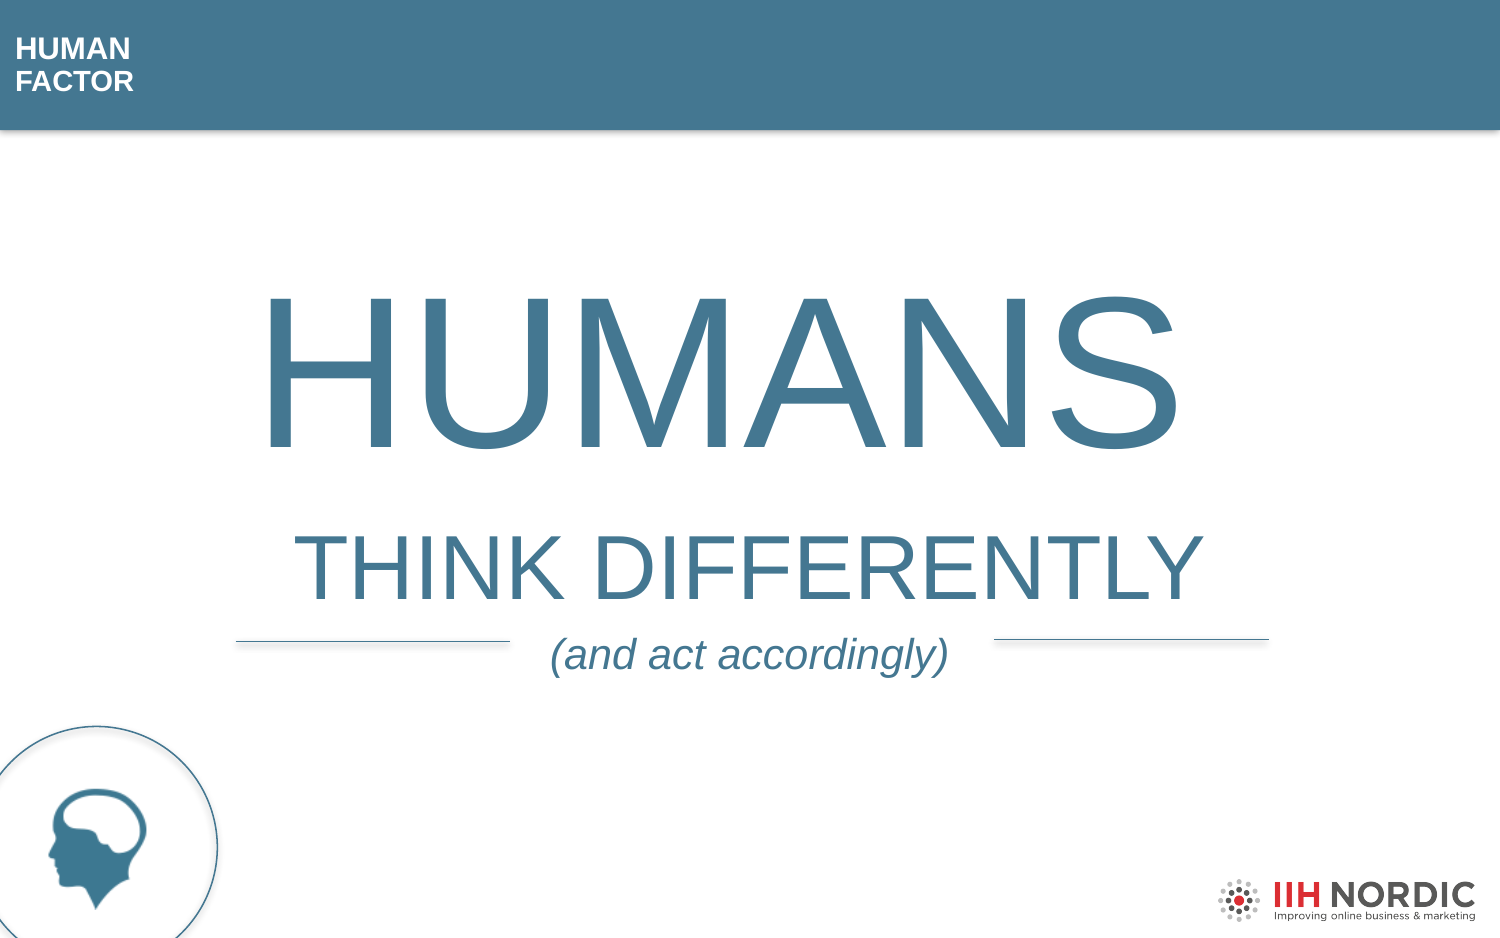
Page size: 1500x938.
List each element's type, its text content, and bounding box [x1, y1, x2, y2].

text_box HUMANS THINK DIFFERENTLY (and act accordingly) [0, 224, 1500, 688]
title HUMAN FACTOR [0, 0, 1500, 131]
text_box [0, 726, 218, 938]
picture [1217, 879, 1476, 922]
